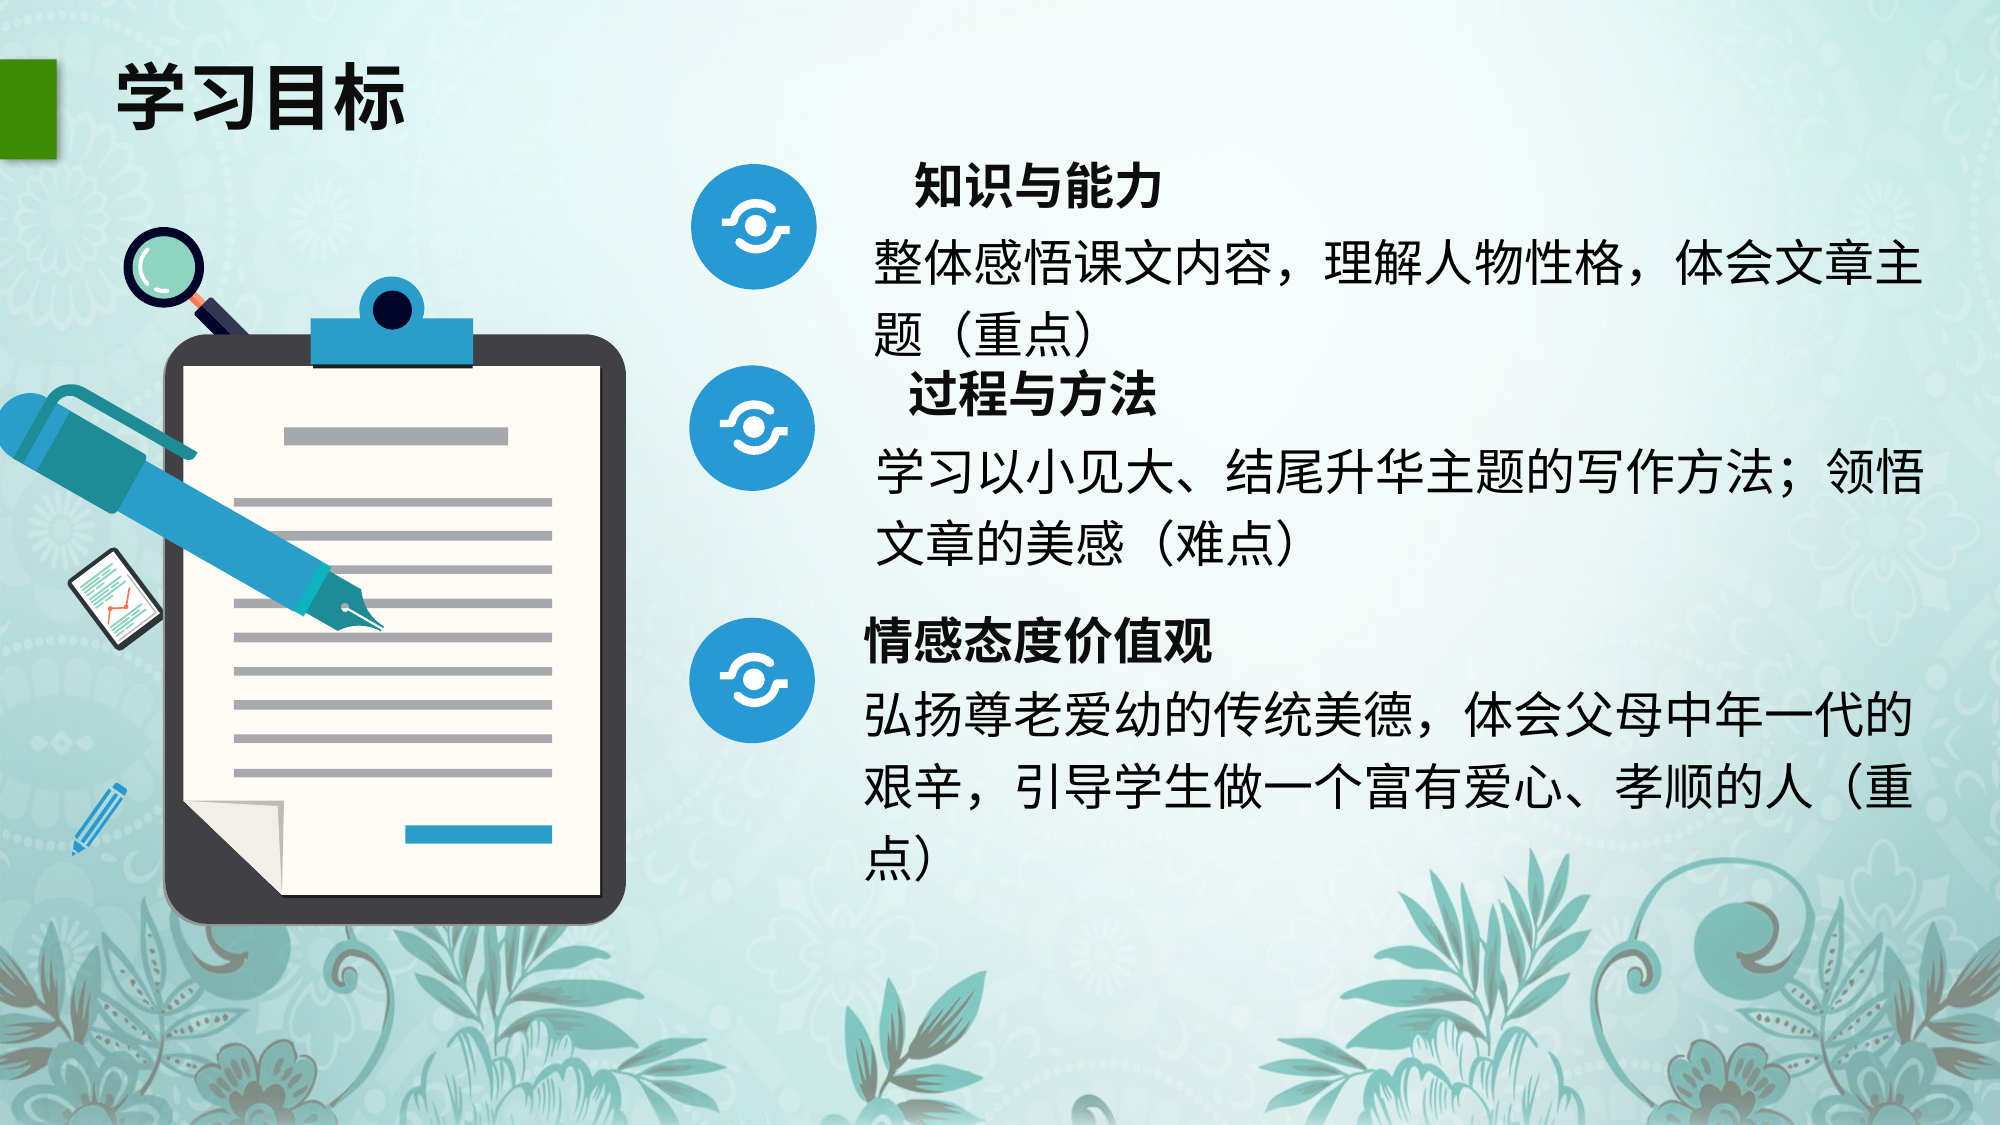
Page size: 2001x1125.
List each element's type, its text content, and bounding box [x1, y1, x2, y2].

text_box 学习目标 [99, 43, 422, 147]
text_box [859, 147, 1972, 373]
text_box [691, 164, 817, 290]
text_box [689, 617, 815, 744]
text_box [0, 58, 58, 160]
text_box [0, 223, 627, 926]
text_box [689, 365, 815, 491]
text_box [860, 355, 1972, 582]
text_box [848, 602, 1972, 898]
